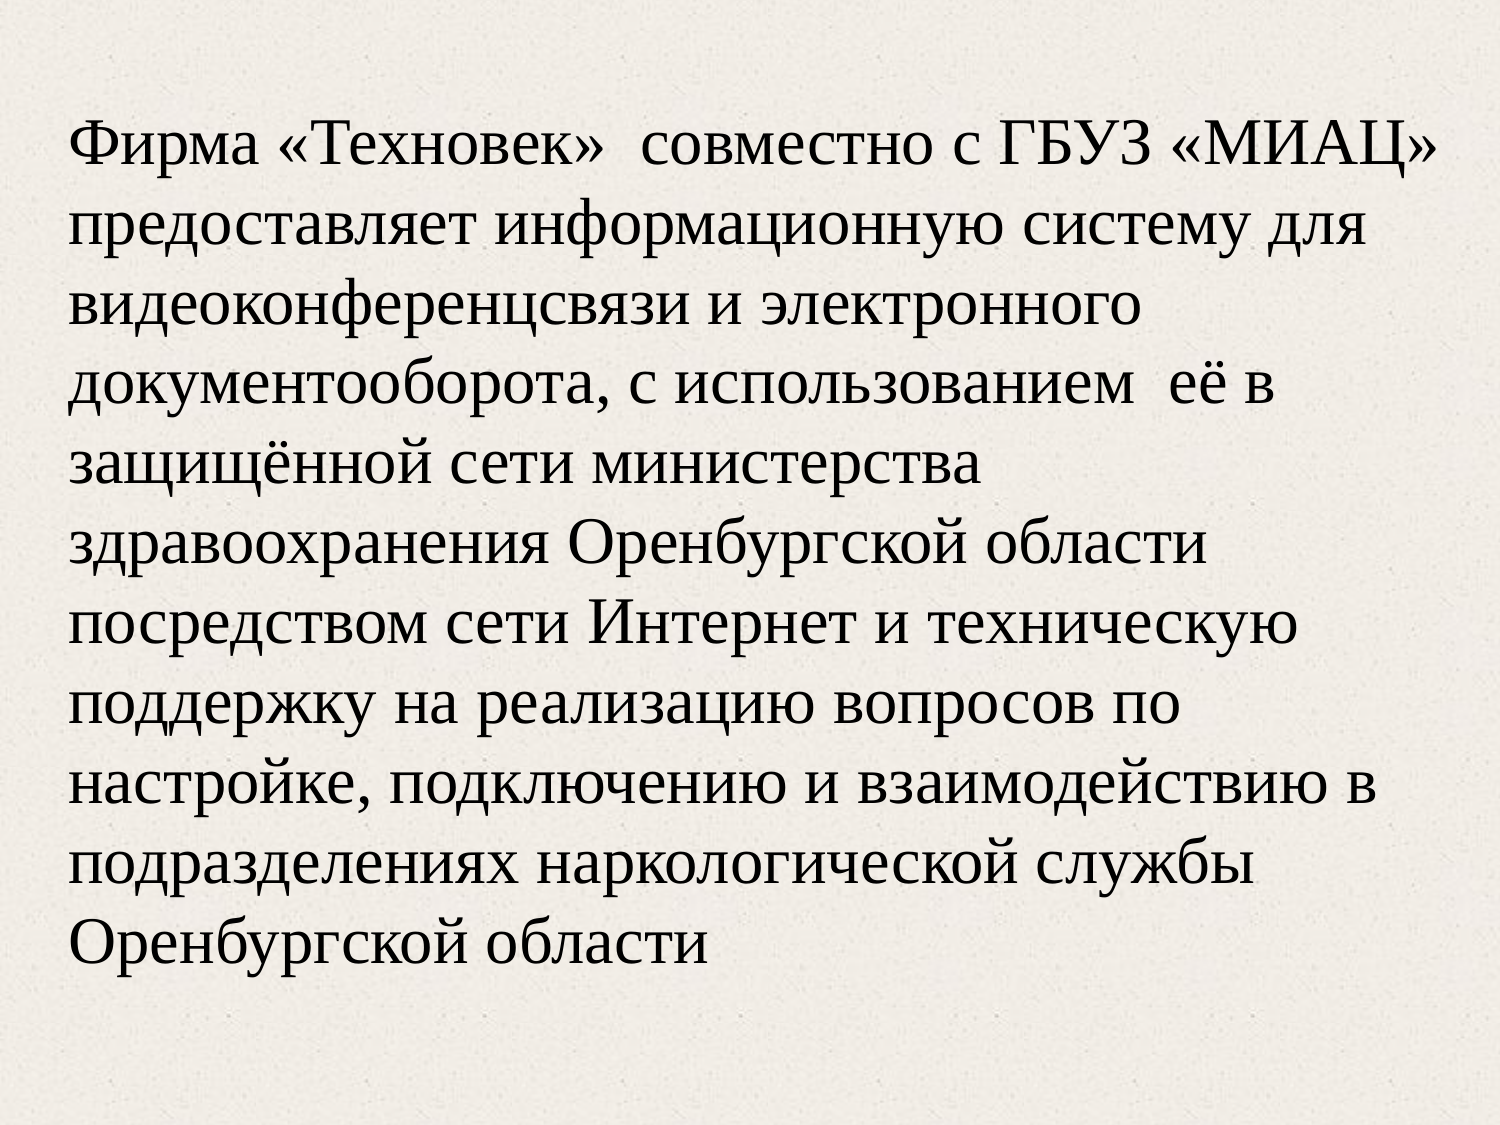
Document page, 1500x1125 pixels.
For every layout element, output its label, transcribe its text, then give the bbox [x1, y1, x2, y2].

list Фирма «Техновек» совместно с ГБУЗ «МИАЦ» предоставляет информационную систему для видеоконференцсвязи и электронного документооборота, с использованием её в защищённой сети министерства здравоохранения Оренбургской области посредством сети Интернет и техническую поддержку на реализацию вопросов по настройке, подключению и взаимодействию в подразделениях наркологической службы Оренбургской области [52, 89, 1459, 1048]
